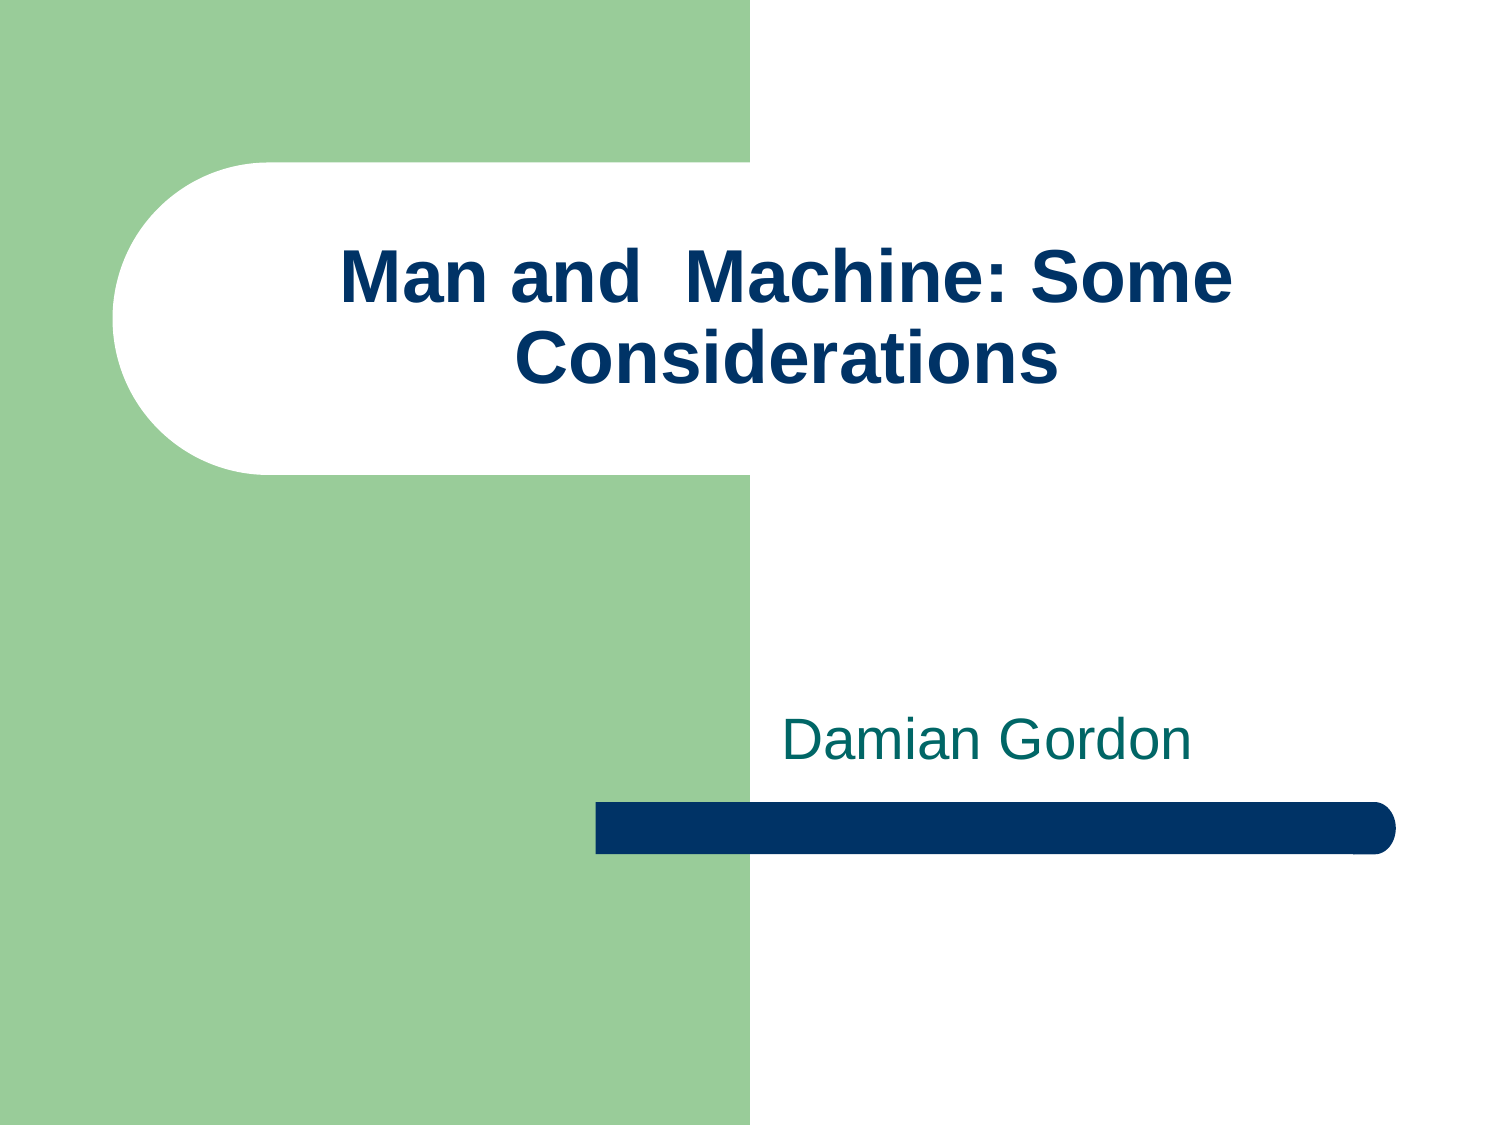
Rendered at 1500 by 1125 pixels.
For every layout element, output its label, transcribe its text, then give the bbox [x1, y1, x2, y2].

subtitle Damian Gordon [766, 479, 1426, 780]
title Man and Machine: Some Considerations [112, 162, 1463, 476]
